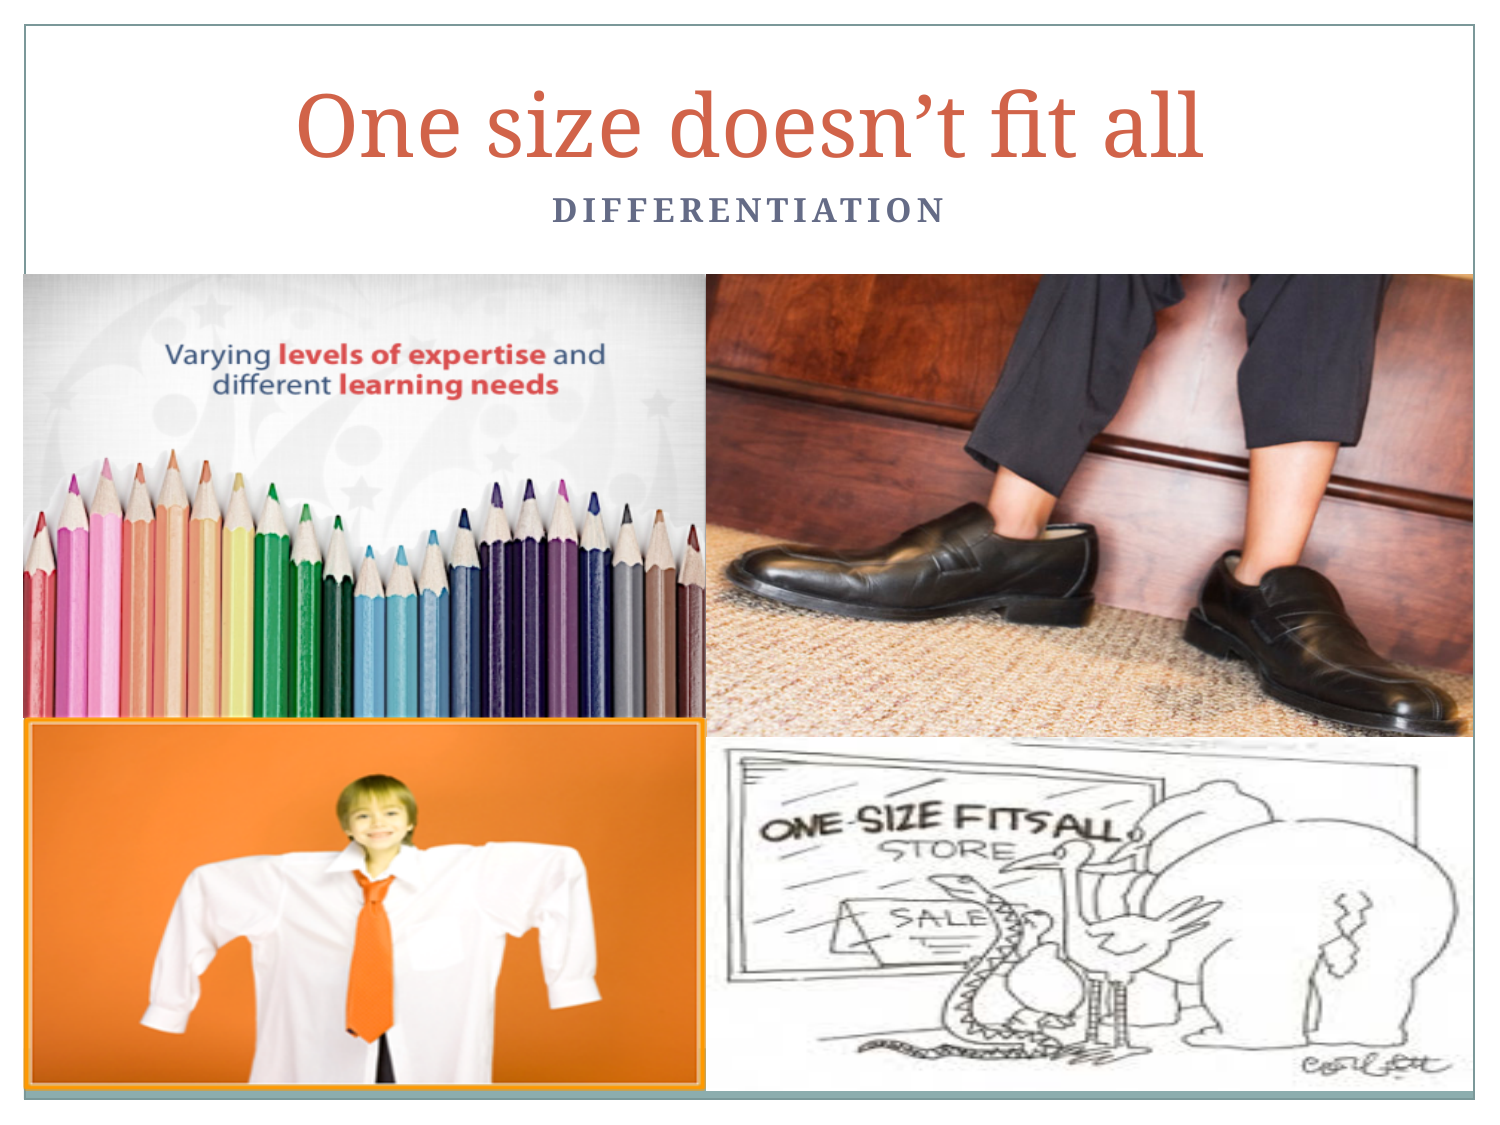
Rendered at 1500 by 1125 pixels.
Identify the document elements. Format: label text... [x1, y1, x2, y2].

title One size doesn’t fit all [112, 62, 1388, 183]
picture [22, 274, 1474, 1092]
subtitle Differentiation [23, 182, 1473, 273]
